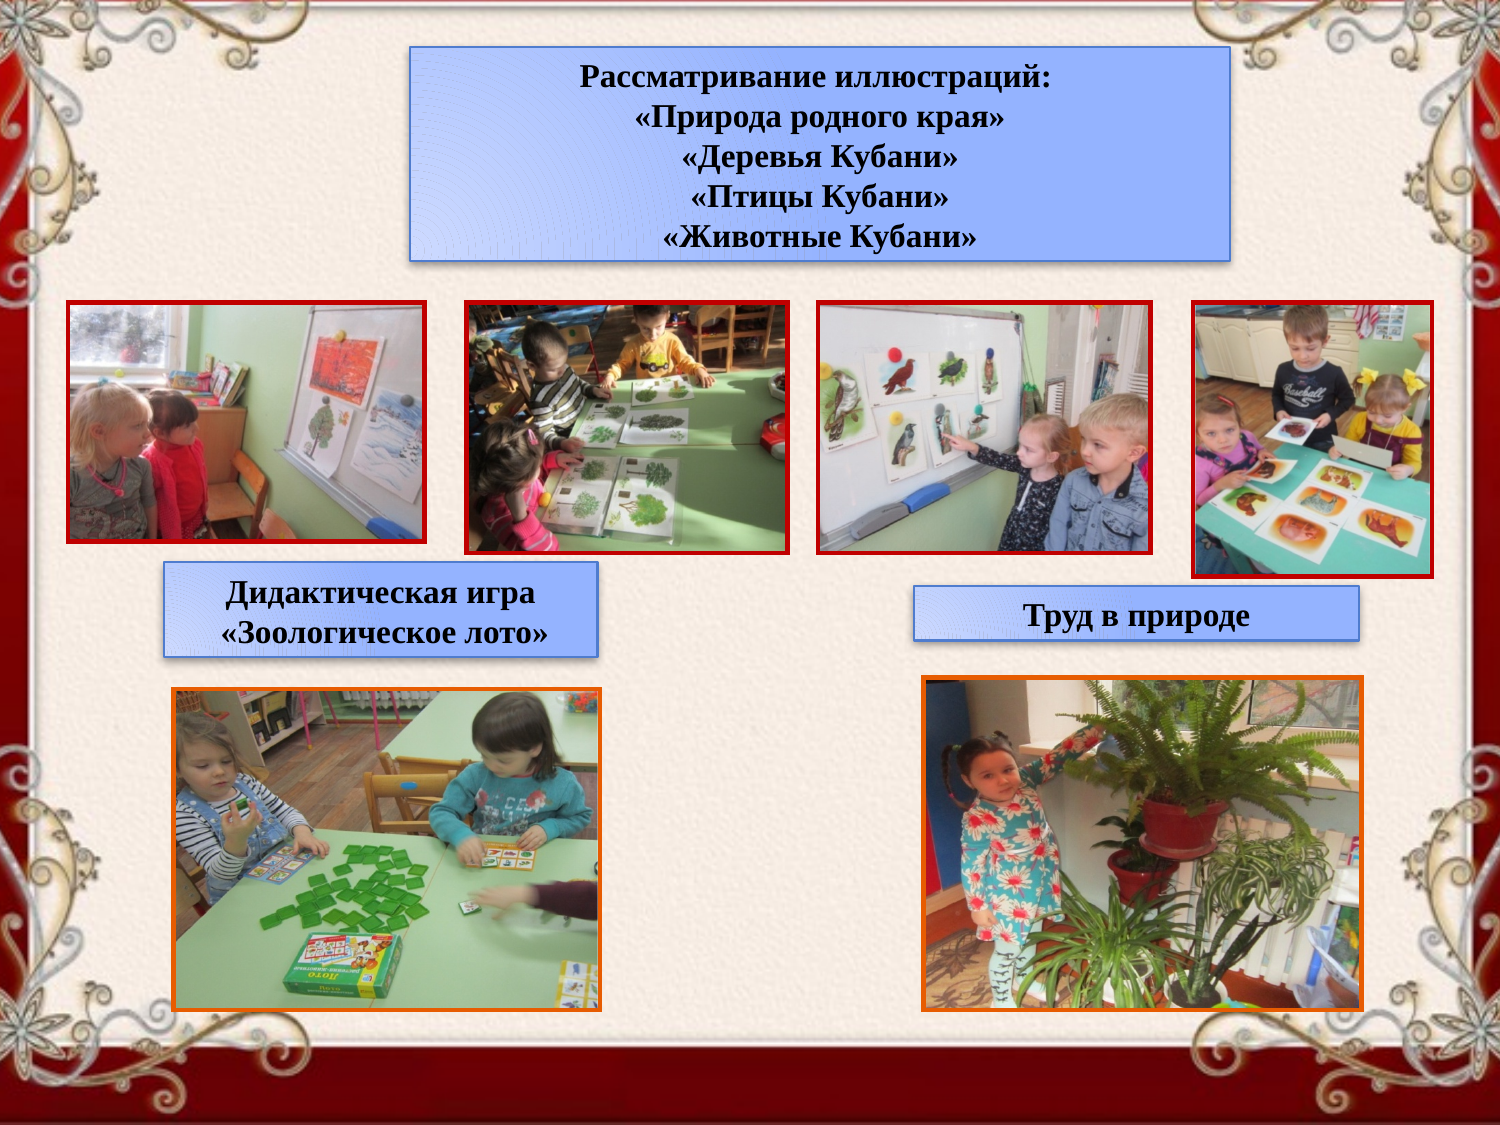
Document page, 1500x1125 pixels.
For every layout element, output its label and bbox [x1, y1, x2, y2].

text_box [0, 0, 1500, 1125]
